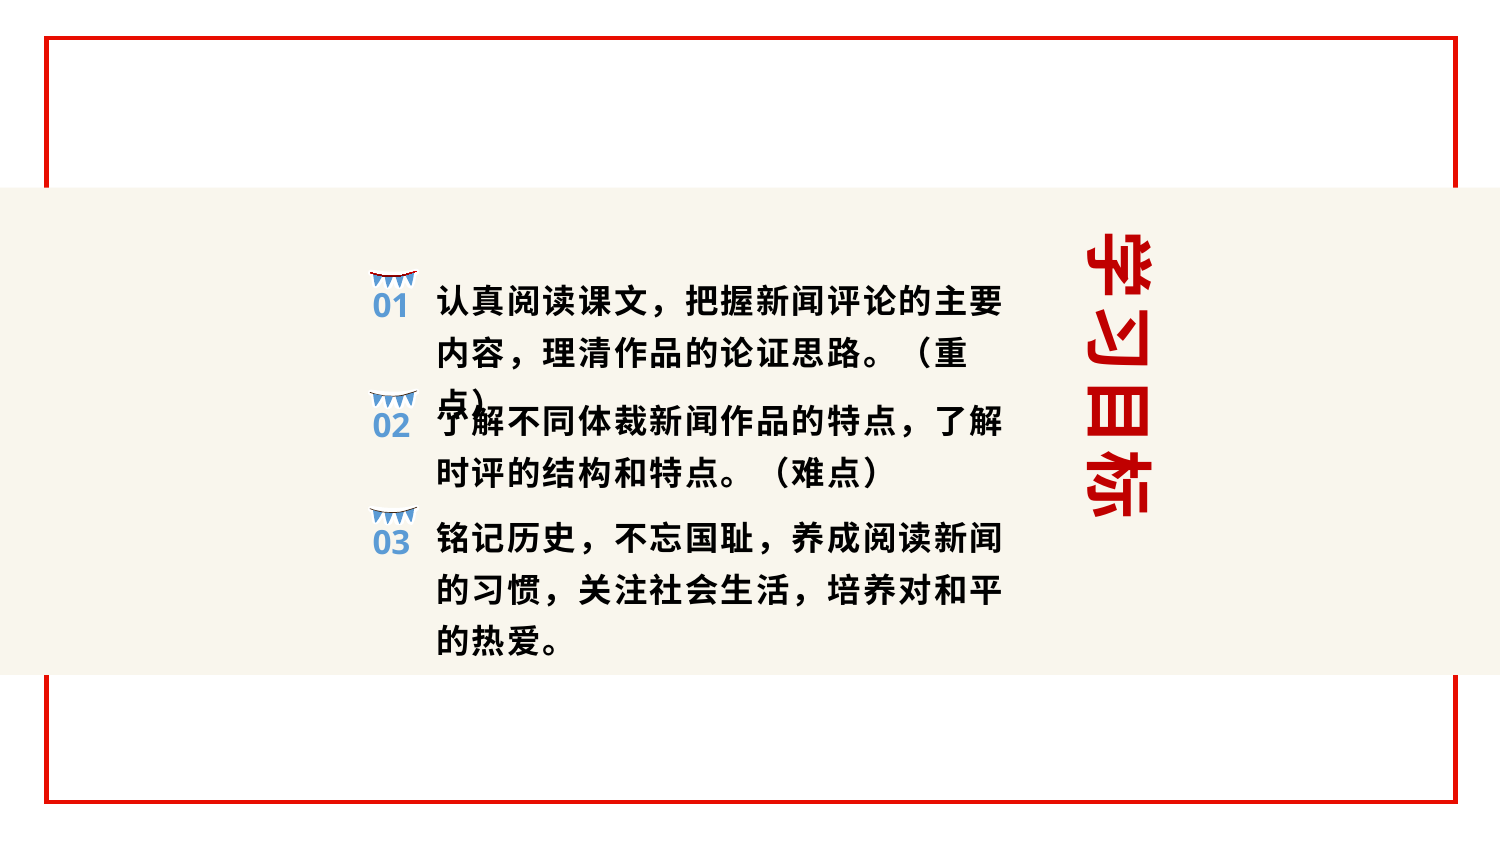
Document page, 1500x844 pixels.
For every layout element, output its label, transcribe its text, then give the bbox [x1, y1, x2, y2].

text_box [405, 273, 414, 278]
text_box 了解不同体裁新闻作品的特点，了解时评的结构和特点。（难点） [427, 388, 1034, 468]
text_box [367, 504, 420, 515]
text_box 认真阅读课文，把握新闻评论的主要内容，理清作品的论证思路。（重点） [427, 268, 1034, 351]
text_box [367, 388, 414, 392]
text_box 03 [361, 515, 427, 573]
text_box [373, 393, 383, 407]
text_box [367, 268, 414, 272]
text_box [367, 504, 415, 509]
text_box 学习目标 [1068, 225, 1182, 638]
text_box [405, 509, 414, 515]
text_box [367, 388, 420, 398]
text_box [0, 186, 1500, 676]
text_box 02 [361, 398, 427, 456]
text_box 铭记历史，不忘国耻，养成阅读新闻的习惯，关注社会生活，培养对和平的热爱。 [427, 504, 1034, 594]
text_box [405, 393, 414, 398]
text_box [367, 268, 420, 278]
text_box 01 [361, 278, 427, 336]
text_box [384, 395, 393, 408]
